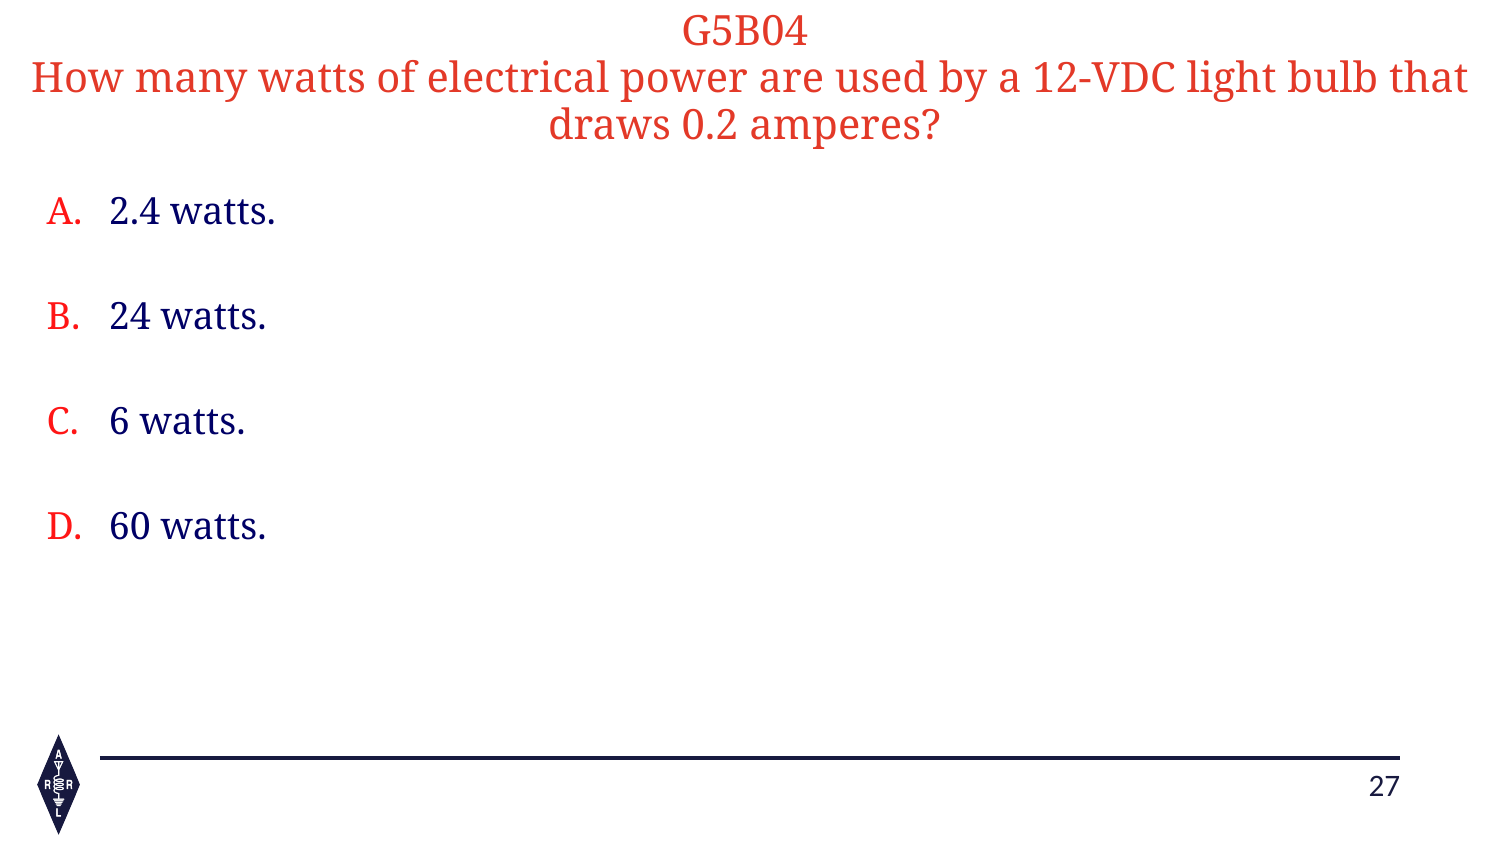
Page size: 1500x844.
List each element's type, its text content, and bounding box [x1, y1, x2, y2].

text_box G5B04 How many watts of electrical power are used by a 12-VDC light bulb that draws 0.2 amperes? [0, 0, 1500, 149]
text_box 2.4 watts. 24 watts. 6 watts. 60 watts. [31, 179, 543, 614]
picture [37, 734, 80, 835]
slide_number 27 [1302, 761, 1400, 807]
